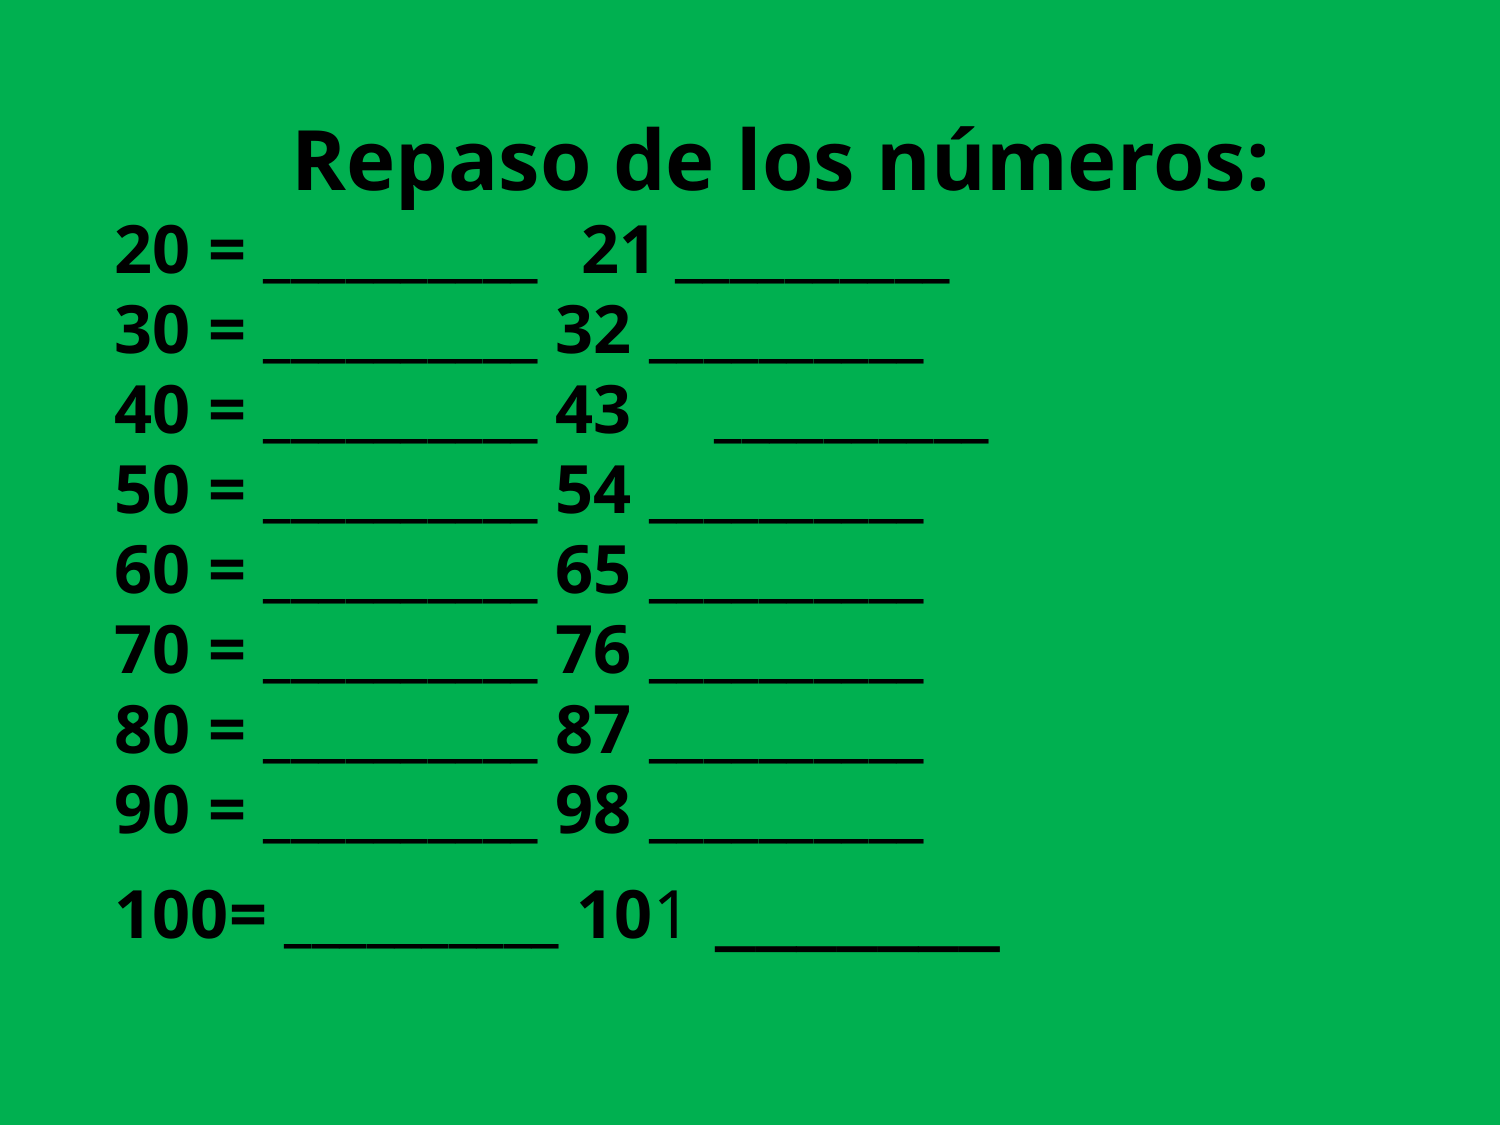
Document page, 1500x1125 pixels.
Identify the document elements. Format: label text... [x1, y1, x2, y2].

text_box Repaso de los números: 20 = __________ 21 __________ 30 = __________ 32 __________ 40 = __________ 43 __________ 50 = __________ 54 __________ 60 = __________ 65 __________ 70 = __________ 76 __________ 80 = __________ 87 __________ 90 = __________ 98 __________ 100= __________ 101 _______ [99, 99, 1463, 965]
